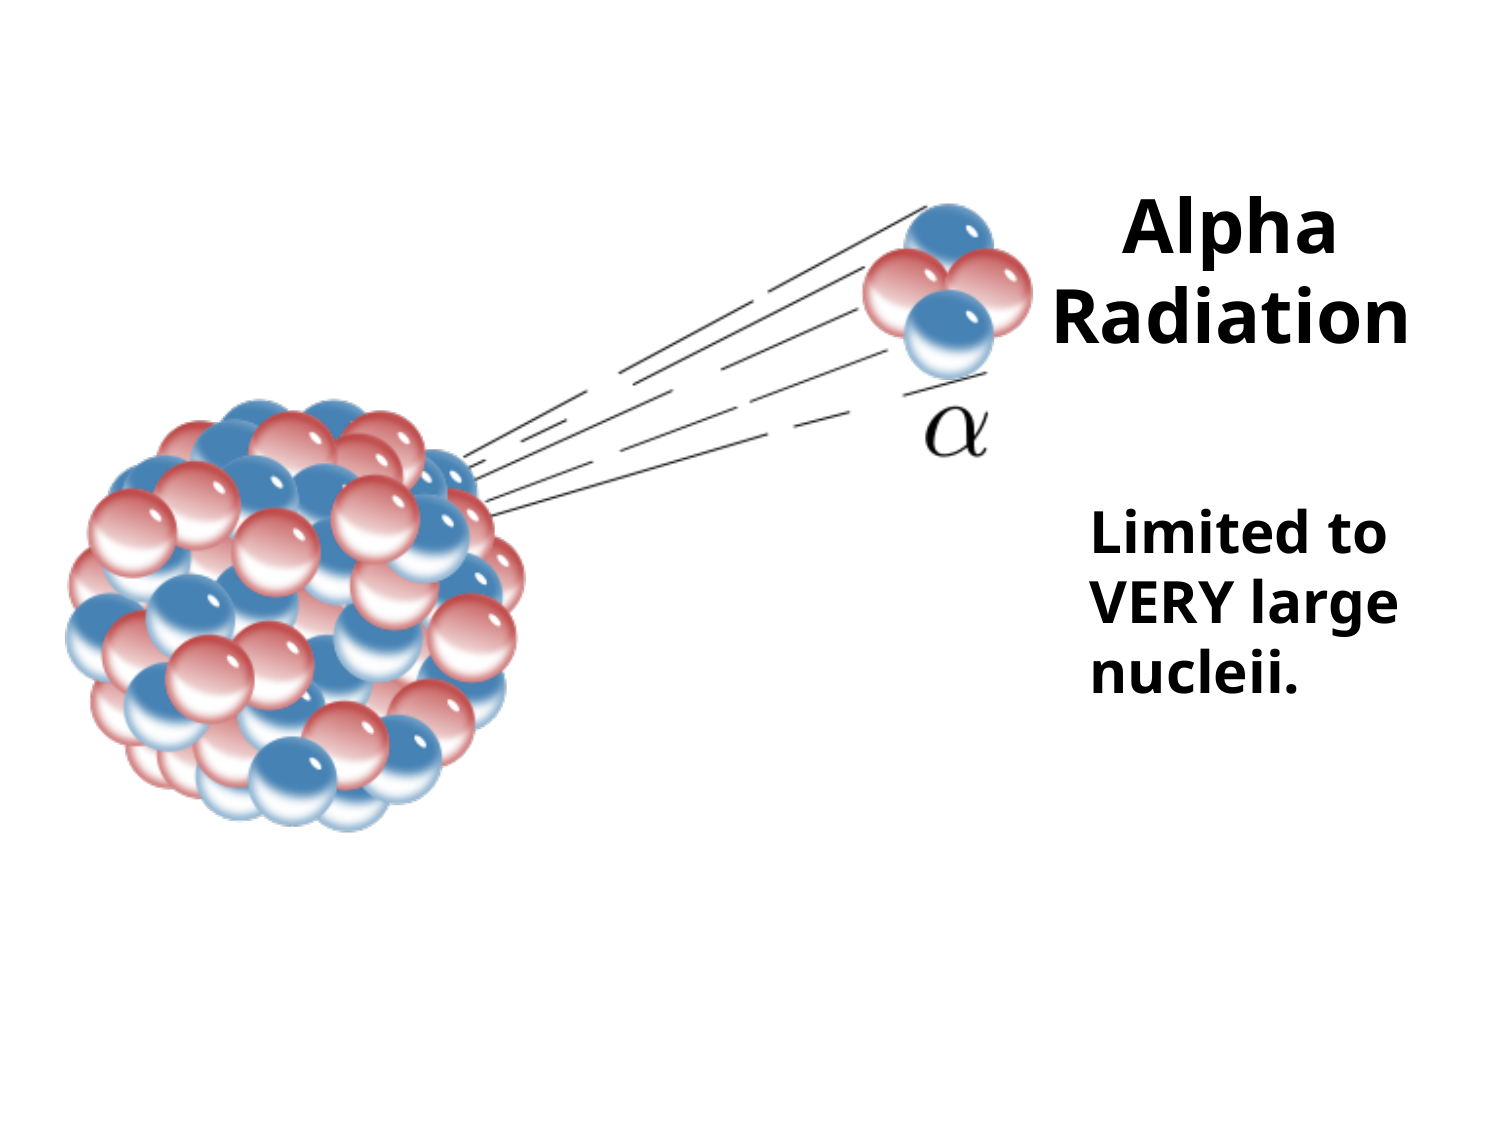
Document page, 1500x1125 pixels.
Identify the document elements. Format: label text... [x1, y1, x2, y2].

text_box Limited to VERY large nucleii. [1074, 487, 1465, 713]
title Alpha Radiation [962, 124, 1500, 413]
picture [62, 187, 1037, 851]
